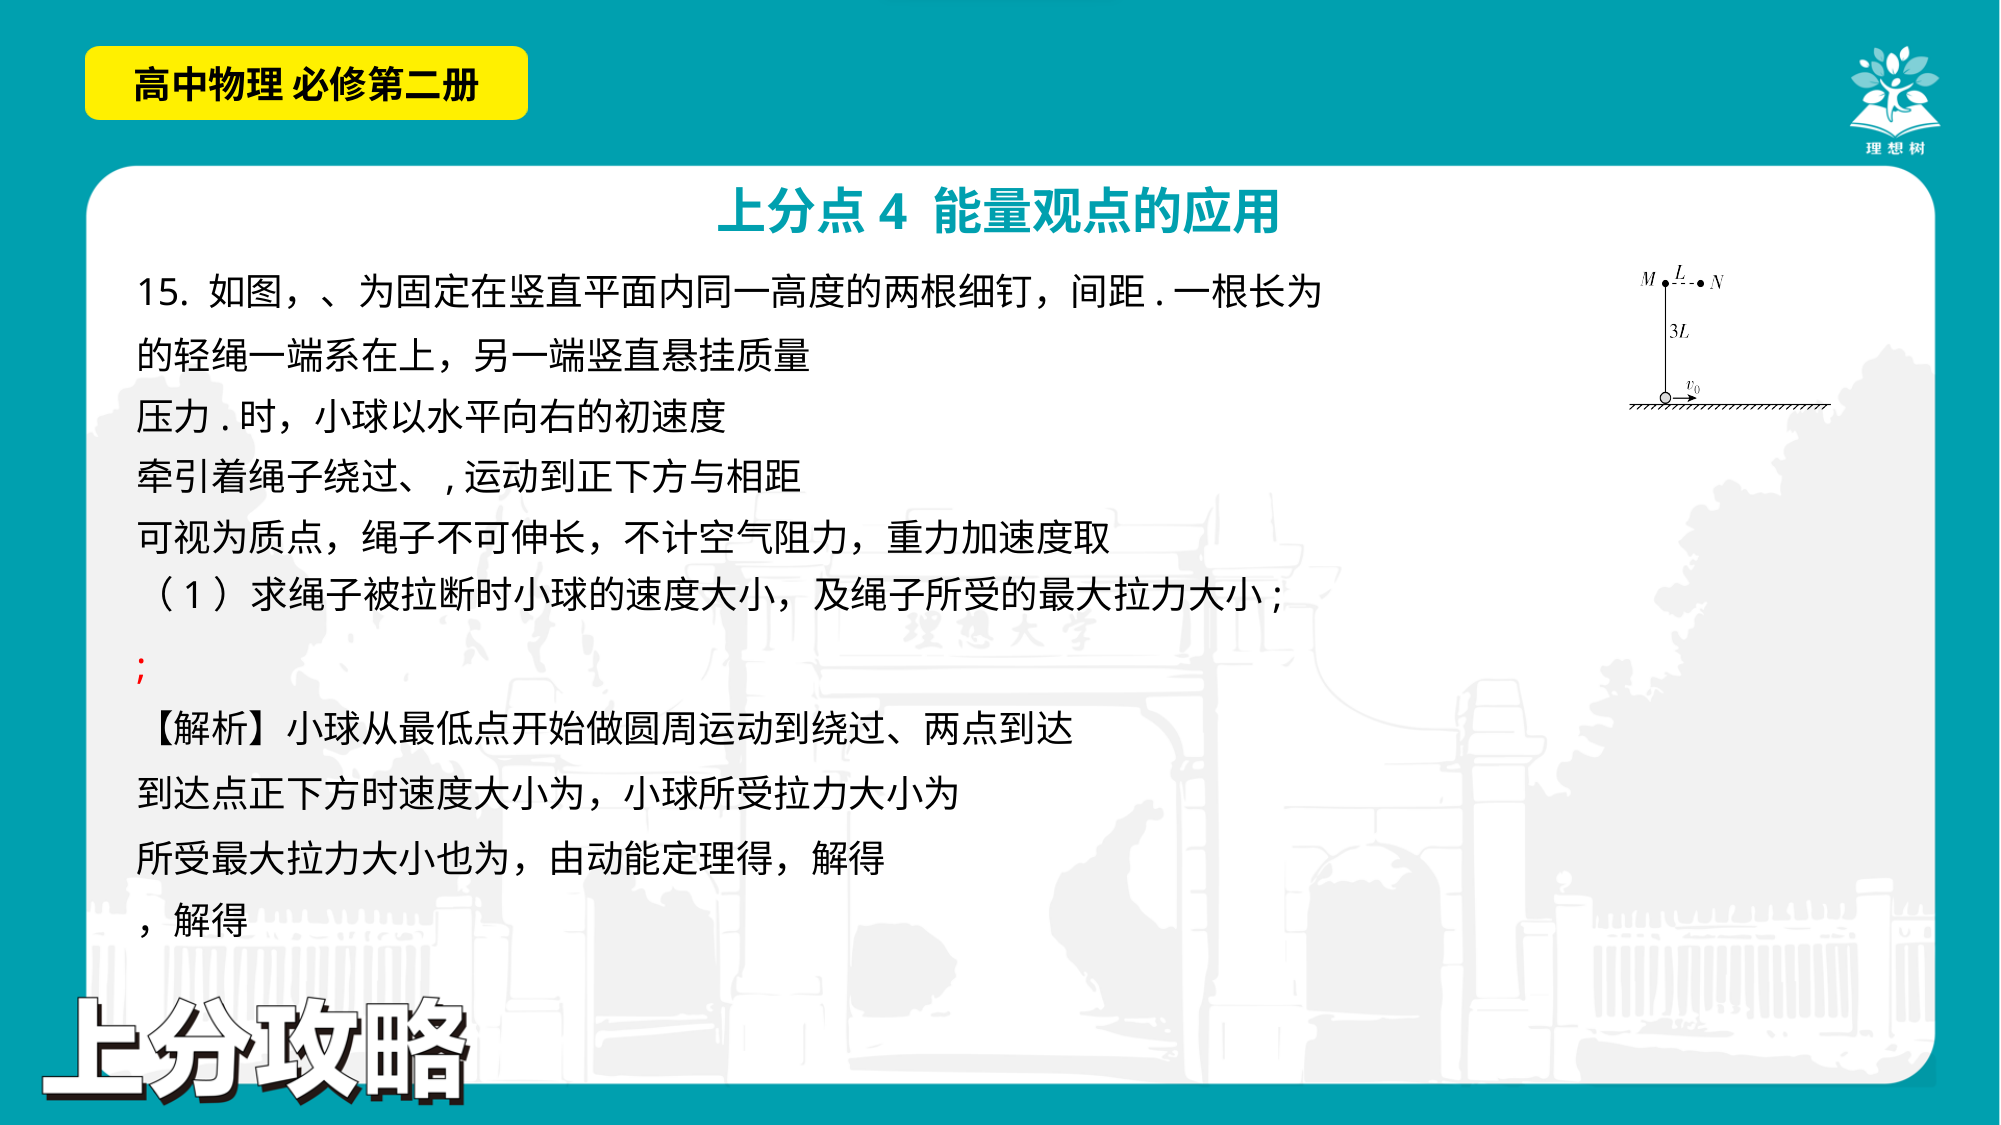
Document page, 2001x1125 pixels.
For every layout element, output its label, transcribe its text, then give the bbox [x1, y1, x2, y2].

picture [0, 0, 2000, 1125]
text_box （1）求绳子被拉断时小球的速度大小，及绳子所受的最大拉力大小; [136, 553, 1865, 610]
